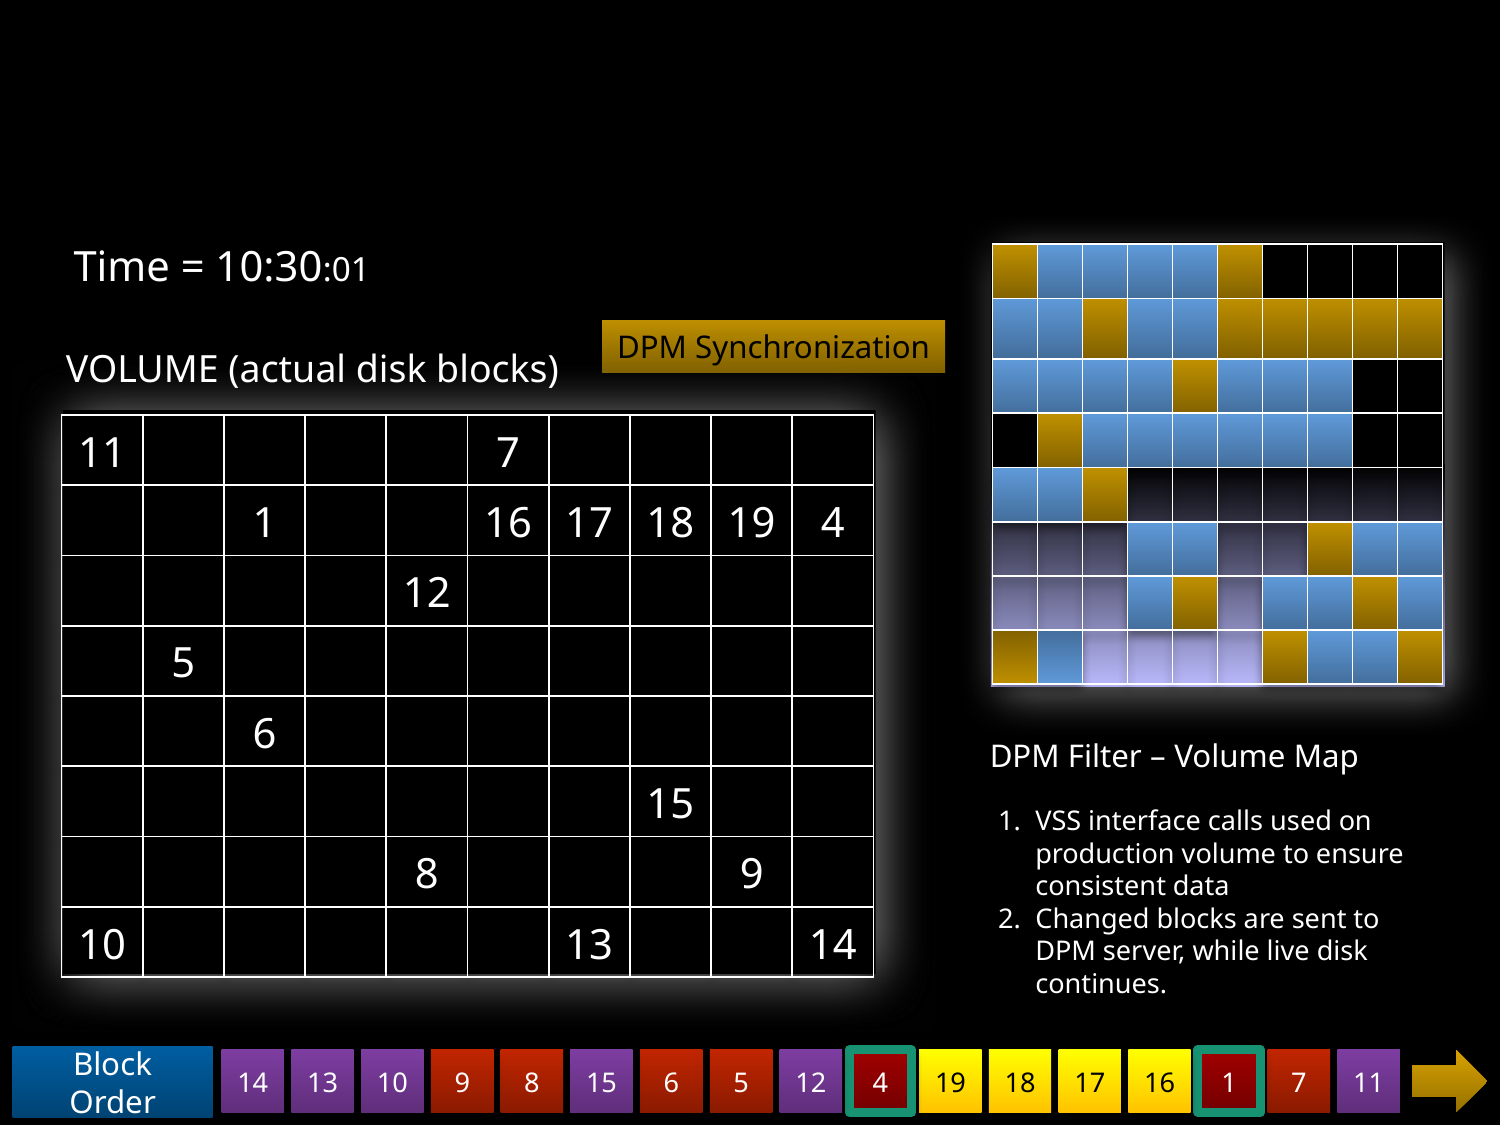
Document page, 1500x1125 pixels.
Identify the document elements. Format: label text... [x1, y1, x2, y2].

text_box Block Order [12, 1046, 213, 1118]
table_cell [631, 908, 710, 976]
table_cell [1218, 523, 1262, 575]
table_cell [631, 627, 710, 695]
table_cell [1218, 577, 1262, 629]
table_cell [793, 556, 873, 625]
table_cell [1398, 523, 1442, 575]
table_cell [1128, 360, 1172, 412]
text_box 14 [221, 1049, 284, 1113]
table_header [1083, 245, 1127, 298]
table_header [1263, 245, 1307, 298]
table_cell [468, 767, 548, 836]
table_cell [1218, 360, 1262, 412]
table_cell [712, 908, 791, 976]
table_cell [1263, 299, 1307, 358]
table_cell [387, 767, 467, 836]
table_cell [993, 631, 1037, 683]
table_cell [993, 523, 1037, 575]
text_box DPM Filter – Volume Map [974, 728, 1375, 781]
table_cell [1173, 360, 1217, 412]
table_cell [1173, 577, 1217, 629]
table_header [144, 416, 223, 484]
text_box VOLUME (actual disk blocks) [50, 337, 575, 394]
table_cell 13 [550, 908, 629, 976]
table_header 7 [468, 416, 548, 484]
table_cell [631, 837, 710, 906]
table_cell 1 [225, 486, 304, 555]
table_cell [1038, 577, 1082, 629]
table_cell [1398, 577, 1442, 629]
text_box 4 [845, 1045, 916, 1117]
table_cell [306, 837, 385, 906]
table_cell [1173, 299, 1217, 358]
table_cell [1083, 523, 1127, 575]
table_cell [1128, 577, 1172, 629]
table_header [550, 416, 629, 484]
table_cell [1308, 577, 1352, 629]
table_cell 12 [387, 556, 467, 625]
text_box 7 [1267, 1049, 1331, 1113]
table_cell 6 [225, 697, 304, 765]
text_box 9 [430, 1049, 494, 1113]
table_cell [387, 486, 467, 555]
table_cell [1398, 299, 1442, 358]
table_cell [53, 378, 575, 398]
table_cell 5 [144, 627, 223, 695]
table_cell [1263, 414, 1307, 467]
table_cell [468, 556, 548, 625]
table_header 11 [62, 416, 142, 484]
table_cell [550, 767, 629, 836]
text_box 13 [291, 1049, 354, 1113]
table_cell [306, 556, 385, 625]
table_cell [550, 556, 629, 625]
table_cell [225, 908, 304, 976]
text_box 18 [988, 1049, 1052, 1113]
table_cell [1263, 577, 1307, 629]
text_box 5 [709, 1049, 773, 1113]
table_cell [86, 391, 575, 398]
table_cell 4 [793, 486, 873, 555]
table_cell [712, 697, 791, 765]
text_box 17 [1058, 1049, 1121, 1113]
table_cell 8 [387, 837, 467, 906]
table_cell [144, 908, 223, 976]
text_box VSS interface calls used on production volume to ensure consistent data Changed blocks are sent to DPM server, while live disk continues. [983, 796, 1439, 1007]
table_cell [306, 767, 385, 836]
text_box 12 [779, 1049, 843, 1113]
table_cell 19 [712, 486, 791, 555]
table_cell [712, 556, 791, 625]
table_header [225, 416, 304, 484]
table_cell [1038, 360, 1082, 412]
text_box 1 [1193, 1045, 1265, 1117]
table_cell [793, 627, 873, 695]
table_cell [468, 837, 548, 906]
table_cell [1308, 414, 1352, 467]
table_cell [550, 627, 629, 695]
table_cell [1083, 468, 1127, 521]
text_box 16 [1128, 1049, 1191, 1113]
table_cell [712, 767, 791, 836]
table_cell [62, 486, 142, 555]
table_cell [793, 697, 873, 765]
table_cell [62, 556, 142, 625]
text_box 10 [361, 1049, 424, 1113]
text_box 11 [1337, 1049, 1400, 1113]
table_cell [1353, 414, 1397, 467]
table_header [387, 416, 467, 484]
table_cell [1263, 360, 1307, 412]
table_cell 9 [712, 837, 791, 906]
table_cell [144, 767, 223, 836]
table_header [712, 416, 791, 484]
table_cell [1353, 299, 1397, 358]
table_cell [993, 468, 1037, 521]
table_cell [468, 908, 548, 976]
table_cell [62, 767, 142, 836]
table_header [1218, 245, 1262, 298]
table_cell [306, 697, 385, 765]
table_cell [1353, 631, 1397, 683]
table_cell [306, 627, 385, 695]
text_box 8 [500, 1049, 564, 1113]
table_cell [1128, 299, 1172, 358]
table_cell [1083, 360, 1127, 412]
table_cell [631, 556, 710, 625]
table_cell [225, 837, 304, 906]
text_box 6 [640, 1049, 703, 1113]
table_cell [793, 837, 873, 906]
table_cell 18 [631, 486, 710, 555]
table_cell [1308, 523, 1352, 575]
table_cell [1218, 414, 1262, 467]
table_cell [1038, 299, 1082, 358]
table_cell 17 [550, 486, 629, 555]
table_cell 15 [631, 767, 710, 836]
table_cell [1173, 631, 1217, 683]
table_cell [1038, 631, 1082, 683]
table_cell [1308, 299, 1352, 358]
table_cell [1083, 577, 1127, 629]
table_cell [1353, 360, 1397, 412]
table_cell [1263, 523, 1307, 575]
table_cell [468, 627, 548, 695]
table_cell [1173, 523, 1217, 575]
table_cell [1308, 360, 1352, 412]
table_cell [1083, 414, 1127, 467]
table_cell [993, 299, 1037, 358]
table_header [1038, 245, 1082, 298]
table_cell [993, 360, 1037, 412]
table_cell [62, 627, 142, 695]
table_header [793, 416, 873, 484]
table_cell [387, 697, 467, 765]
table_cell [1128, 523, 1172, 575]
table_cell [1398, 414, 1442, 467]
table_header [1398, 245, 1442, 298]
table_cell [1398, 468, 1442, 521]
table_cell [387, 627, 467, 695]
text_box DPM Synchronization [602, 320, 946, 373]
table_cell [712, 627, 791, 695]
table_cell [62, 837, 142, 906]
table_cell [1353, 523, 1397, 575]
table_cell [1038, 523, 1082, 575]
table_cell [1353, 468, 1397, 521]
text_box [62, 410, 876, 417]
table_cell [1038, 468, 1082, 521]
table_cell 14 [793, 908, 873, 976]
table_cell [1128, 468, 1172, 521]
table_cell [1173, 468, 1217, 521]
table_cell [550, 697, 629, 765]
table_cell 16 [468, 486, 548, 555]
table_cell [225, 627, 304, 695]
text_box 19 [919, 1049, 982, 1113]
table_header [306, 416, 385, 484]
text_box Time = 10:30:01 [58, 232, 385, 297]
table_cell 10 [62, 908, 142, 976]
table_cell [1173, 414, 1217, 467]
table_cell [1038, 414, 1082, 467]
table_cell [793, 767, 873, 836]
table_cell [144, 837, 223, 906]
table_cell [144, 486, 223, 555]
table_cell [993, 577, 1037, 629]
table_cell [631, 697, 710, 765]
table_header [993, 245, 1037, 298]
table_cell [468, 697, 548, 765]
table_cell [1263, 631, 1307, 683]
table_cell [1263, 468, 1307, 521]
table_header [1173, 245, 1217, 298]
table_cell [1218, 299, 1262, 358]
table_cell [387, 908, 467, 976]
table_header [1353, 245, 1397, 298]
table_cell [993, 414, 1037, 467]
table_cell [225, 767, 304, 836]
table_header [1308, 245, 1352, 298]
table_cell [306, 486, 385, 555]
text_box [1407, 1045, 1492, 1117]
table_cell [1083, 299, 1127, 358]
table_cell [144, 556, 223, 625]
text_box 15 [570, 1049, 633, 1113]
table_header [1128, 245, 1172, 298]
table_cell [1218, 631, 1262, 683]
table_cell [1398, 631, 1442, 683]
table_cell [306, 908, 385, 976]
table_cell [1398, 360, 1442, 412]
table_cell [225, 556, 304, 625]
table_cell [62, 697, 142, 765]
table_cell [1218, 468, 1262, 521]
table_cell [1308, 631, 1352, 683]
table_cell [1128, 631, 1172, 683]
table_cell [1353, 577, 1397, 629]
table_header [631, 416, 710, 484]
table_cell [1128, 414, 1172, 467]
table_cell [1308, 468, 1352, 521]
table_cell [144, 697, 223, 765]
table_cell [1083, 631, 1127, 683]
table_cell [550, 837, 629, 906]
